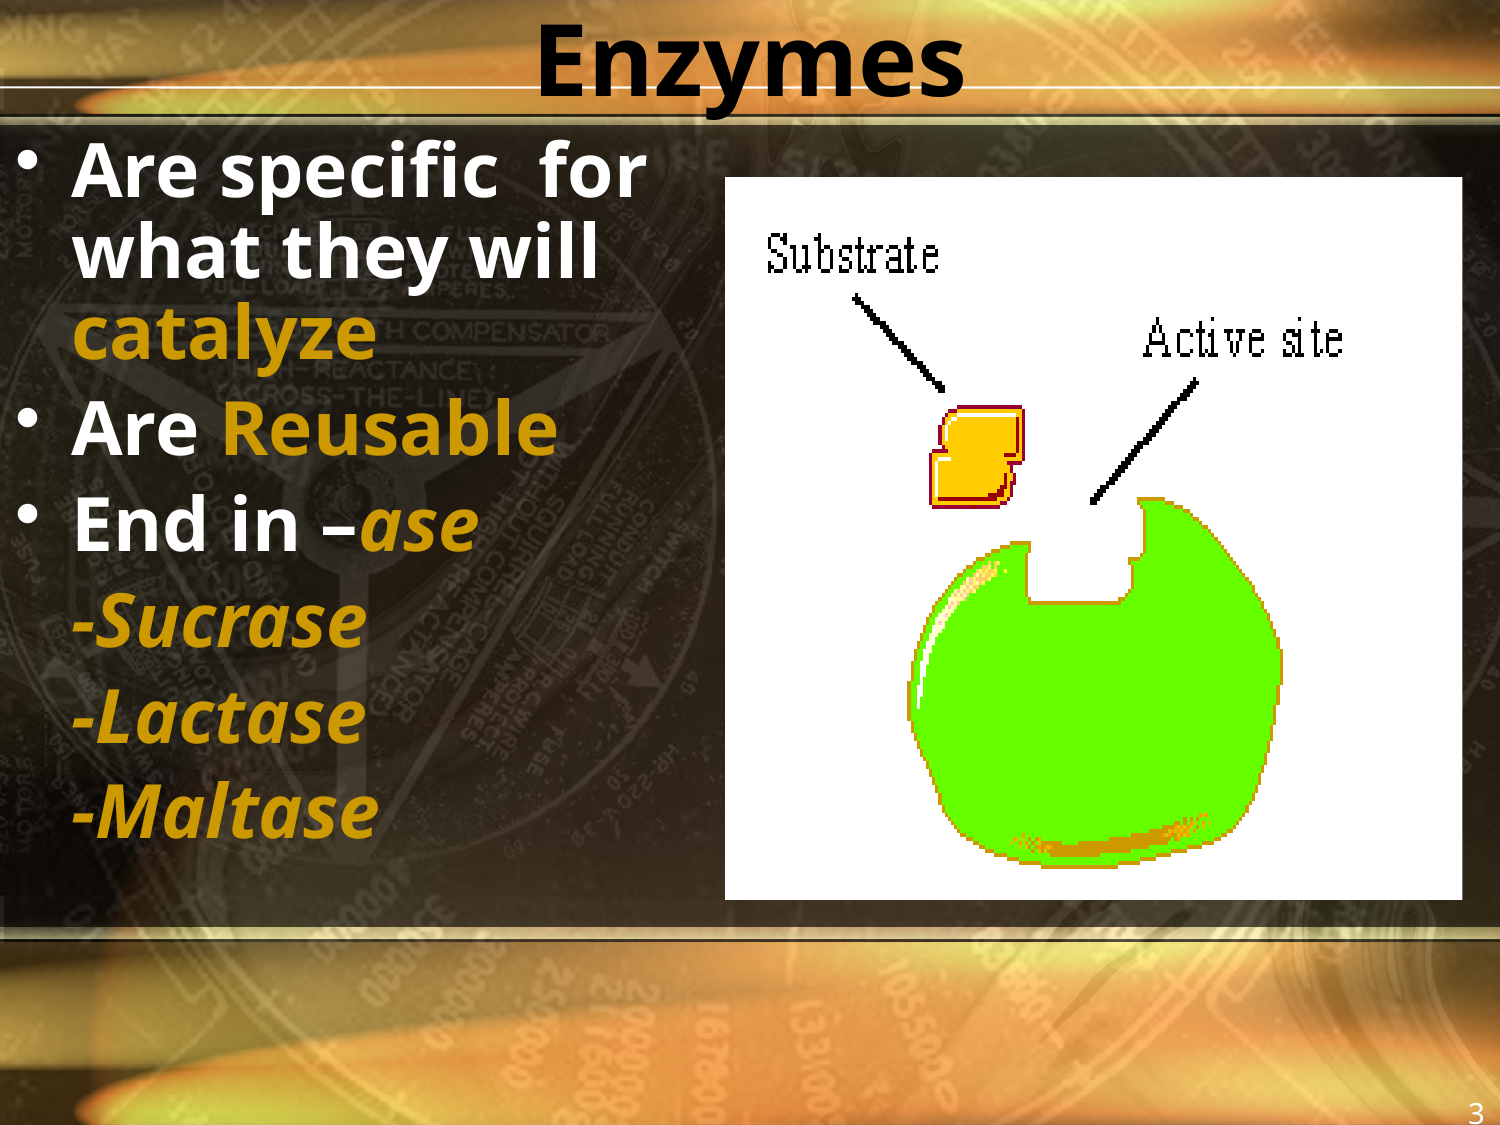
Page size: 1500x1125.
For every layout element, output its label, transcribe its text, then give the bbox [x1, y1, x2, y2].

slide_number 3 [1187, 1087, 1500, 1125]
title Enzymes [0, 0, 1500, 113]
list Are specific for what they will catalyze Are Reusable End in –ase -Sucrase -Lactase -Maltase [0, 124, 738, 926]
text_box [724, 177, 1463, 901]
picture [0, 113, 1500, 1125]
